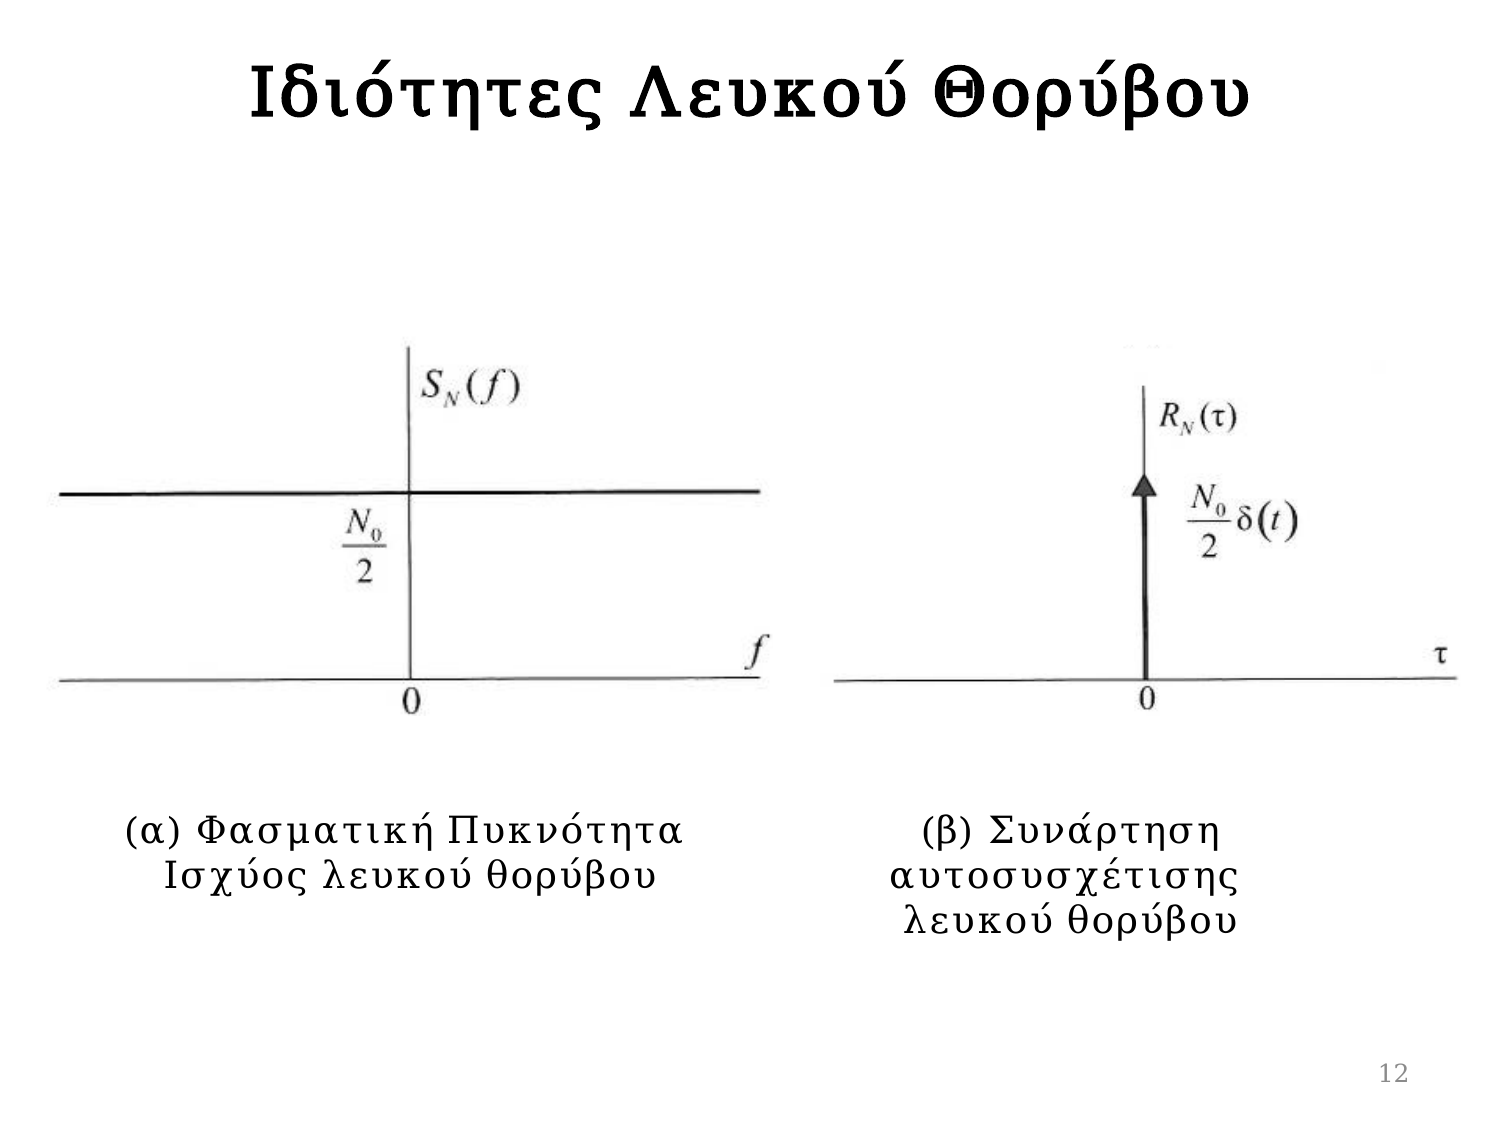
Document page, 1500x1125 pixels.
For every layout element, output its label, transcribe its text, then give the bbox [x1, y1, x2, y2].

slide_number 12 [1222, 1042, 1425, 1103]
picture [33, 325, 1479, 717]
list (α) Φασματική Πυκνότητα Ισχύος λευκού θορύβου (β) Συνάρτηση αυτοσυσχέτισης λευκού θορύβου [64, 798, 1415, 905]
title Ιδιότητες Λευκού Θορύβου [75, 19, 1425, 159]
